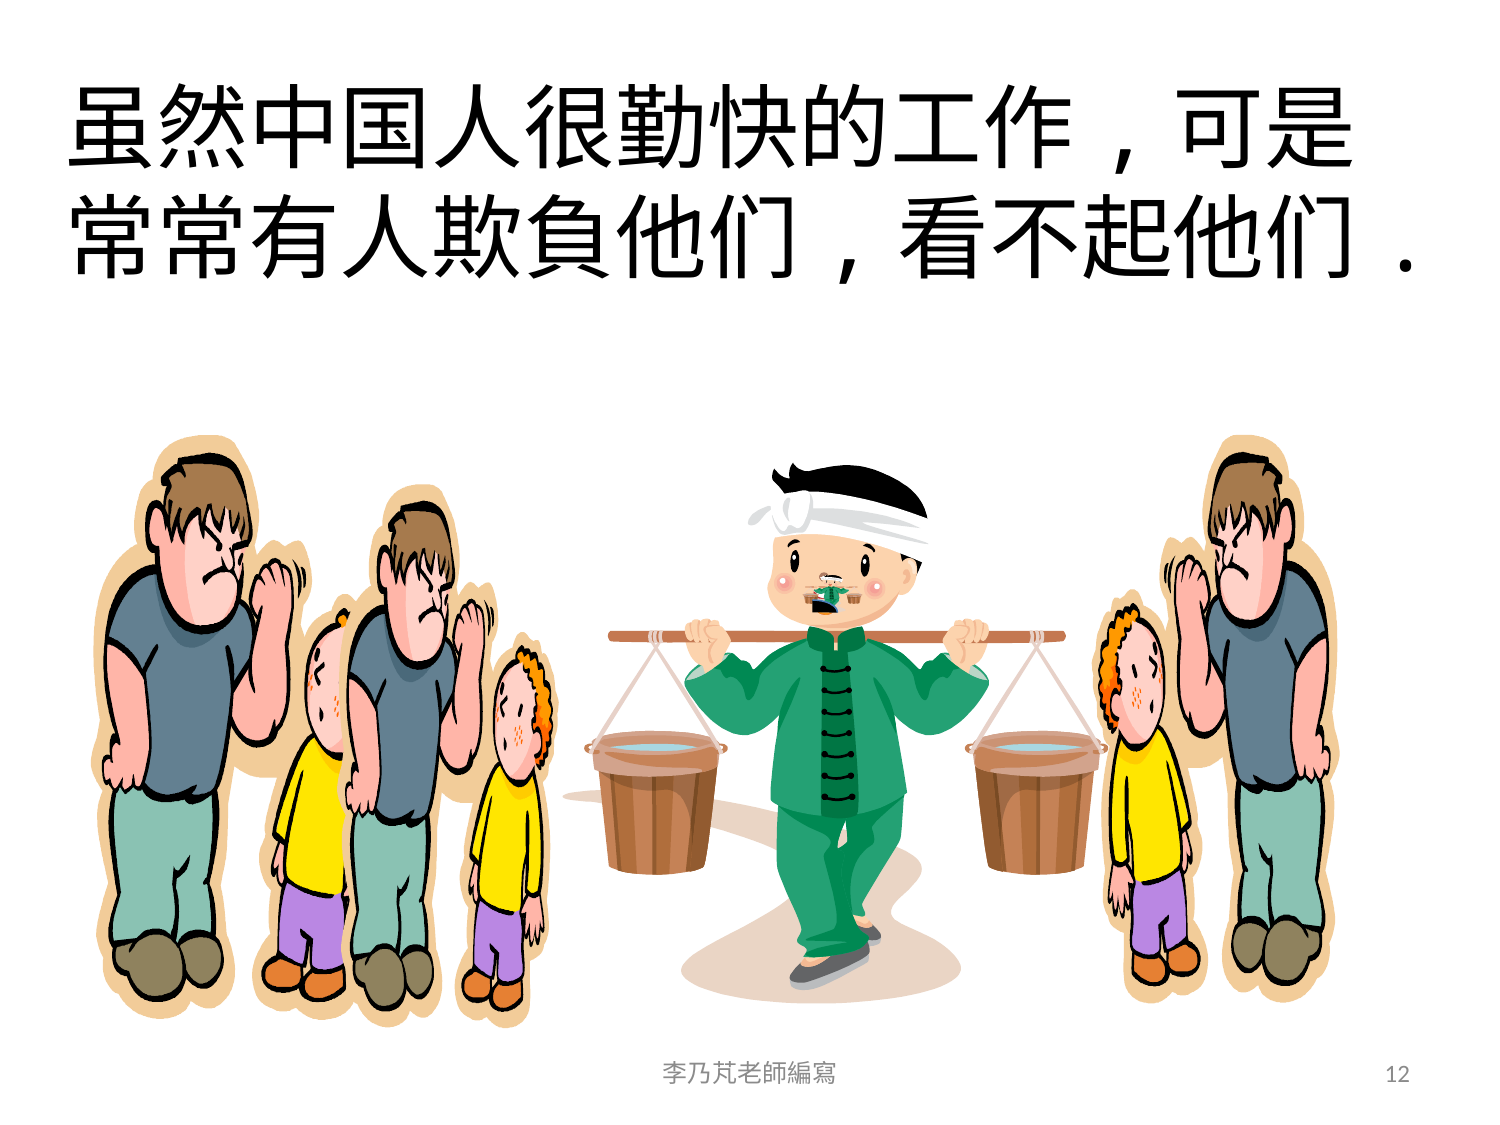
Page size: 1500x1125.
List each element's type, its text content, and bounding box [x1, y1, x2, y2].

picture [88, 424, 1342, 1038]
slide_number 12 [1074, 1042, 1425, 1103]
text_box 虽然中国人很勤快的工作,可是常常有人欺負他们,看不起他们. [49, 62, 1400, 358]
footer 李乃芃老師編寫 [512, 1042, 988, 1103]
